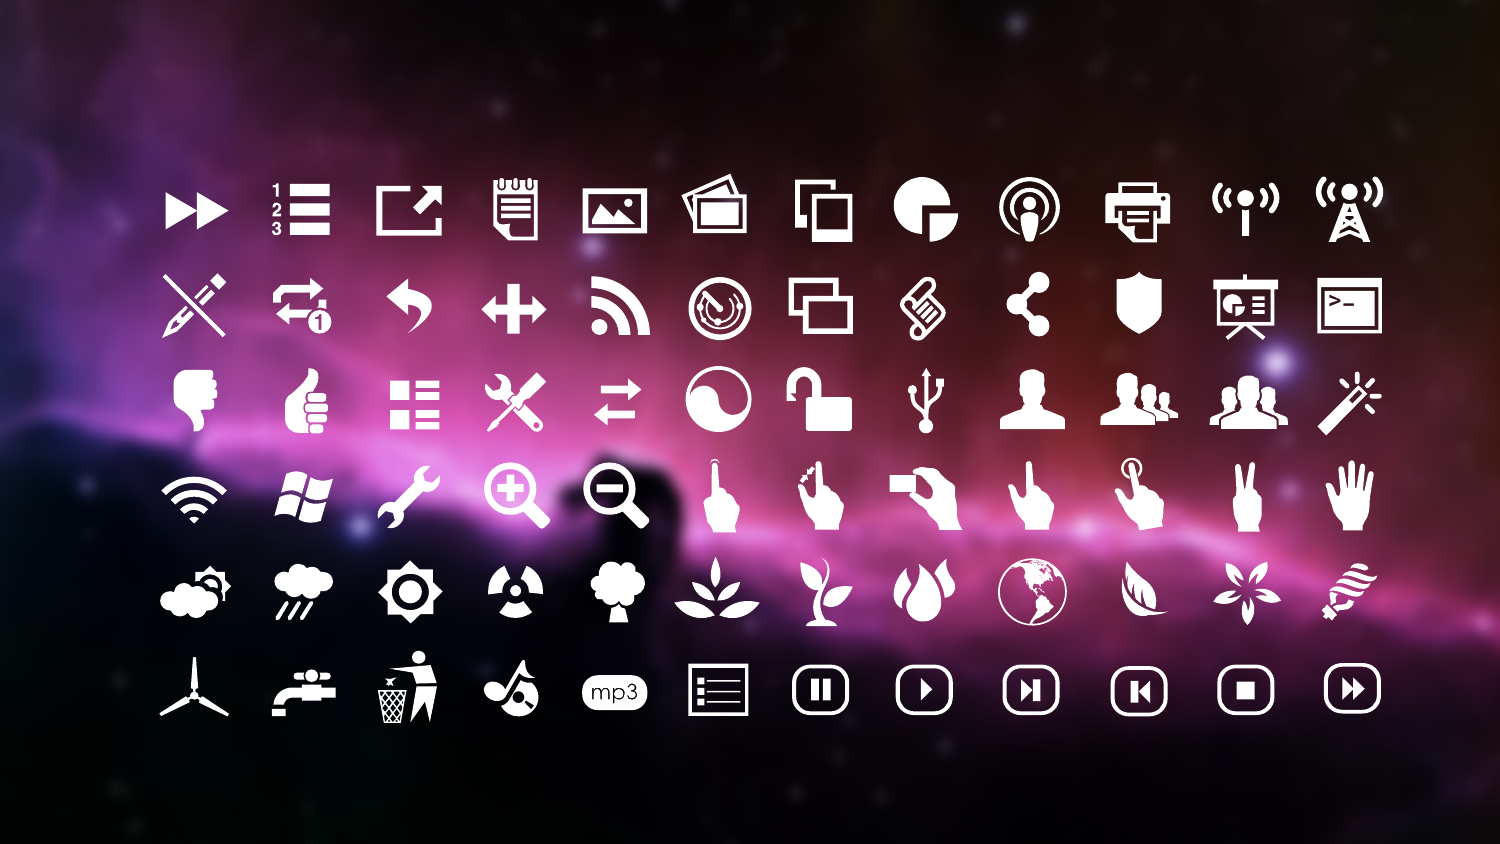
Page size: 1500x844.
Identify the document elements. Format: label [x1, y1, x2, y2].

text_box [1121, 457, 1143, 479]
text_box [1114, 462, 1164, 531]
text_box [415, 392, 440, 400]
text_box [410, 686, 437, 723]
text_box [317, 299, 327, 309]
text_box [1329, 586, 1365, 597]
text_box [997, 558, 1067, 626]
text_box [1212, 182, 1223, 214]
text_box [1350, 563, 1369, 571]
text_box [907, 367, 944, 434]
text_box [800, 557, 837, 627]
text_box [483, 660, 536, 701]
text_box [1332, 599, 1354, 612]
text_box [1241, 596, 1255, 625]
text_box [811, 678, 819, 701]
text_box [797, 461, 844, 530]
text_box [484, 462, 551, 529]
text_box [1259, 386, 1288, 425]
text_box [1242, 209, 1250, 236]
text_box [196, 192, 229, 230]
text_box [1326, 182, 1336, 202]
text_box [788, 277, 853, 334]
text_box [1342, 677, 1353, 700]
text_box [594, 403, 635, 426]
text_box [386, 278, 432, 334]
text_box [1329, 591, 1339, 606]
text_box [688, 277, 752, 341]
text_box [305, 669, 319, 682]
text_box [1223, 187, 1232, 208]
text_box [272, 202, 282, 217]
text_box [501, 680, 539, 717]
text_box [600, 378, 642, 401]
text_box [583, 462, 650, 529]
text_box [415, 422, 440, 430]
text_box [899, 276, 946, 341]
text_box [378, 560, 443, 624]
text_box [1328, 202, 1371, 242]
text_box [697, 687, 705, 695]
text_box [398, 580, 422, 604]
text_box [1259, 187, 1269, 208]
text_box [590, 561, 645, 623]
text_box [1317, 371, 1368, 436]
text_box [1268, 182, 1280, 214]
text_box [799, 474, 808, 483]
text_box [274, 494, 301, 518]
text_box [906, 563, 942, 622]
text_box [1002, 664, 1060, 716]
text_box [1021, 679, 1033, 702]
text_box [161, 305, 195, 338]
text_box [307, 414, 328, 423]
text_box [1000, 369, 1065, 430]
text_box [1323, 613, 1330, 619]
text_box [1105, 182, 1171, 243]
text_box [189, 516, 199, 524]
text_box [893, 567, 912, 609]
text_box [1236, 681, 1255, 700]
text_box [287, 601, 301, 621]
text_box [1130, 680, 1139, 703]
text_box [493, 178, 538, 241]
text_box [273, 277, 324, 303]
text_box [162, 274, 226, 338]
text_box [582, 188, 648, 234]
text_box [389, 665, 437, 684]
text_box [1326, 604, 1337, 616]
text_box [180, 503, 209, 514]
text_box [1032, 679, 1041, 702]
text_box [1209, 386, 1238, 425]
text_box [376, 185, 442, 236]
text_box [697, 698, 705, 706]
text_box [194, 565, 232, 601]
text_box [273, 684, 336, 705]
text_box [710, 556, 721, 588]
text_box [300, 601, 314, 621]
text_box [271, 708, 286, 717]
text_box [811, 193, 853, 242]
text_box [692, 582, 715, 601]
text_box [1138, 680, 1151, 704]
text_box [411, 650, 426, 664]
text_box [1116, 271, 1162, 334]
text_box [591, 296, 631, 335]
text_box [159, 657, 229, 717]
text_box [481, 283, 547, 334]
text_box [823, 586, 853, 607]
text_box [920, 677, 933, 701]
text_box [520, 565, 543, 595]
text_box [1372, 176, 1384, 208]
text_box [1325, 460, 1374, 531]
text_box [275, 601, 289, 621]
text_box [1232, 462, 1262, 532]
text_box [165, 192, 196, 230]
text_box [319, 672, 331, 680]
text_box [929, 213, 959, 242]
text_box [685, 366, 752, 432]
text_box [173, 369, 218, 432]
text_box [298, 500, 327, 523]
text_box [795, 179, 836, 228]
text_box [719, 601, 760, 619]
text_box [377, 465, 441, 529]
text_box [390, 380, 410, 400]
text_box [415, 380, 440, 388]
text_box [1363, 182, 1373, 202]
text_box [271, 221, 282, 236]
text_box [1323, 663, 1381, 714]
text_box [895, 664, 953, 716]
text_box [309, 424, 324, 434]
text_box [1022, 196, 1037, 211]
text_box [499, 601, 533, 618]
text_box [285, 368, 319, 433]
text_box [1020, 212, 1039, 242]
text_box [377, 690, 407, 723]
text_box [305, 477, 334, 500]
text_box [1213, 590, 1242, 604]
text_box [160, 583, 219, 618]
text_box [582, 675, 648, 711]
text_box [674, 601, 715, 619]
text_box [276, 302, 332, 334]
text_box [822, 678, 831, 701]
text_box [1317, 277, 1382, 334]
text_box [305, 403, 329, 413]
text_box [1217, 664, 1275, 716]
text_box [1125, 561, 1157, 610]
text_box [591, 276, 650, 335]
text_box [703, 462, 740, 533]
text_box [1008, 461, 1055, 530]
text_box [1237, 190, 1254, 207]
text_box [1225, 563, 1244, 587]
text_box [510, 585, 522, 597]
text_box [170, 489, 218, 505]
text_box [889, 475, 916, 492]
text_box [307, 393, 327, 402]
text_box [210, 273, 227, 290]
text_box [1369, 393, 1382, 399]
text_box [893, 177, 951, 234]
text_box [281, 471, 308, 494]
picture [0, 0, 1500, 844]
text_box [1248, 561, 1268, 585]
text_box [681, 173, 747, 234]
text_box [484, 372, 547, 432]
text_box [1221, 375, 1277, 429]
text_box [1364, 403, 1375, 415]
text_box [1213, 274, 1279, 340]
text_box [289, 183, 330, 197]
text_box [488, 565, 511, 595]
text_box [1322, 609, 1333, 621]
text_box [1253, 588, 1282, 603]
text_box [289, 222, 330, 235]
text_box [289, 203, 330, 216]
text_box [1006, 271, 1050, 337]
text_box [1315, 176, 1327, 208]
text_box [1100, 372, 1179, 425]
text_box [1335, 578, 1371, 589]
text_box [1342, 571, 1378, 582]
text_box [385, 677, 397, 687]
text_box [274, 563, 334, 599]
text_box [591, 319, 608, 335]
text_box [717, 582, 741, 601]
text_box [1110, 666, 1168, 717]
text_box [415, 410, 440, 418]
text_box [697, 677, 705, 685]
text_box [909, 466, 963, 530]
text_box [1353, 677, 1365, 700]
text_box [806, 466, 815, 475]
text_box [1121, 578, 1168, 617]
text_box [161, 476, 228, 496]
text_box [1365, 378, 1376, 389]
text_box [272, 183, 279, 197]
text_box [934, 558, 956, 598]
text_box [1341, 183, 1358, 200]
text_box [390, 410, 410, 430]
text_box [688, 663, 749, 716]
text_box [293, 672, 305, 680]
text_box [999, 177, 1060, 235]
text_box [792, 664, 850, 716]
text_box [786, 367, 852, 431]
